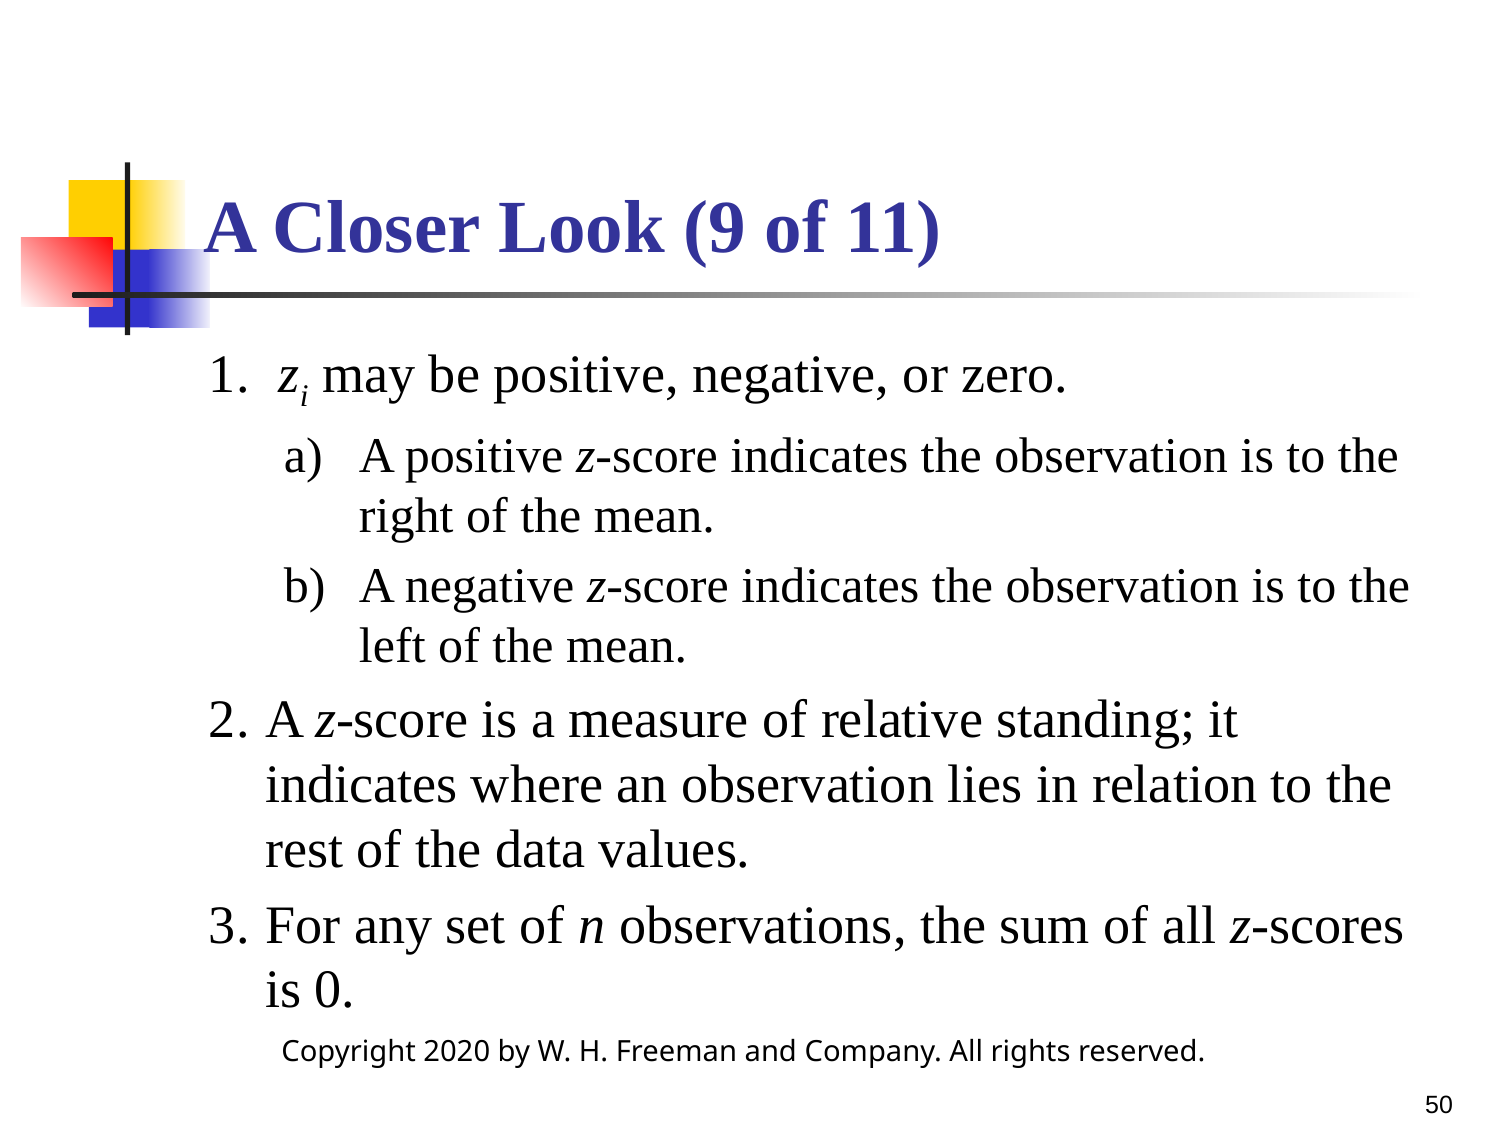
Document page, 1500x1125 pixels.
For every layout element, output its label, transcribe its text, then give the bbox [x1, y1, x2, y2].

list zi may be positive, negative, or zero. A positive z-score indicates the observation is to the right of the mean. A negative z-score indicates the observation is to the left of the mean. A z-score is a measure of relative standing; it indicates where an observation lies in relation to the rest of the data values. For any set of n observations, the sum of all z-scores is 0. [193, 331, 1450, 1006]
title A Closer Look (9 of 11) [188, 35, 1468, 275]
